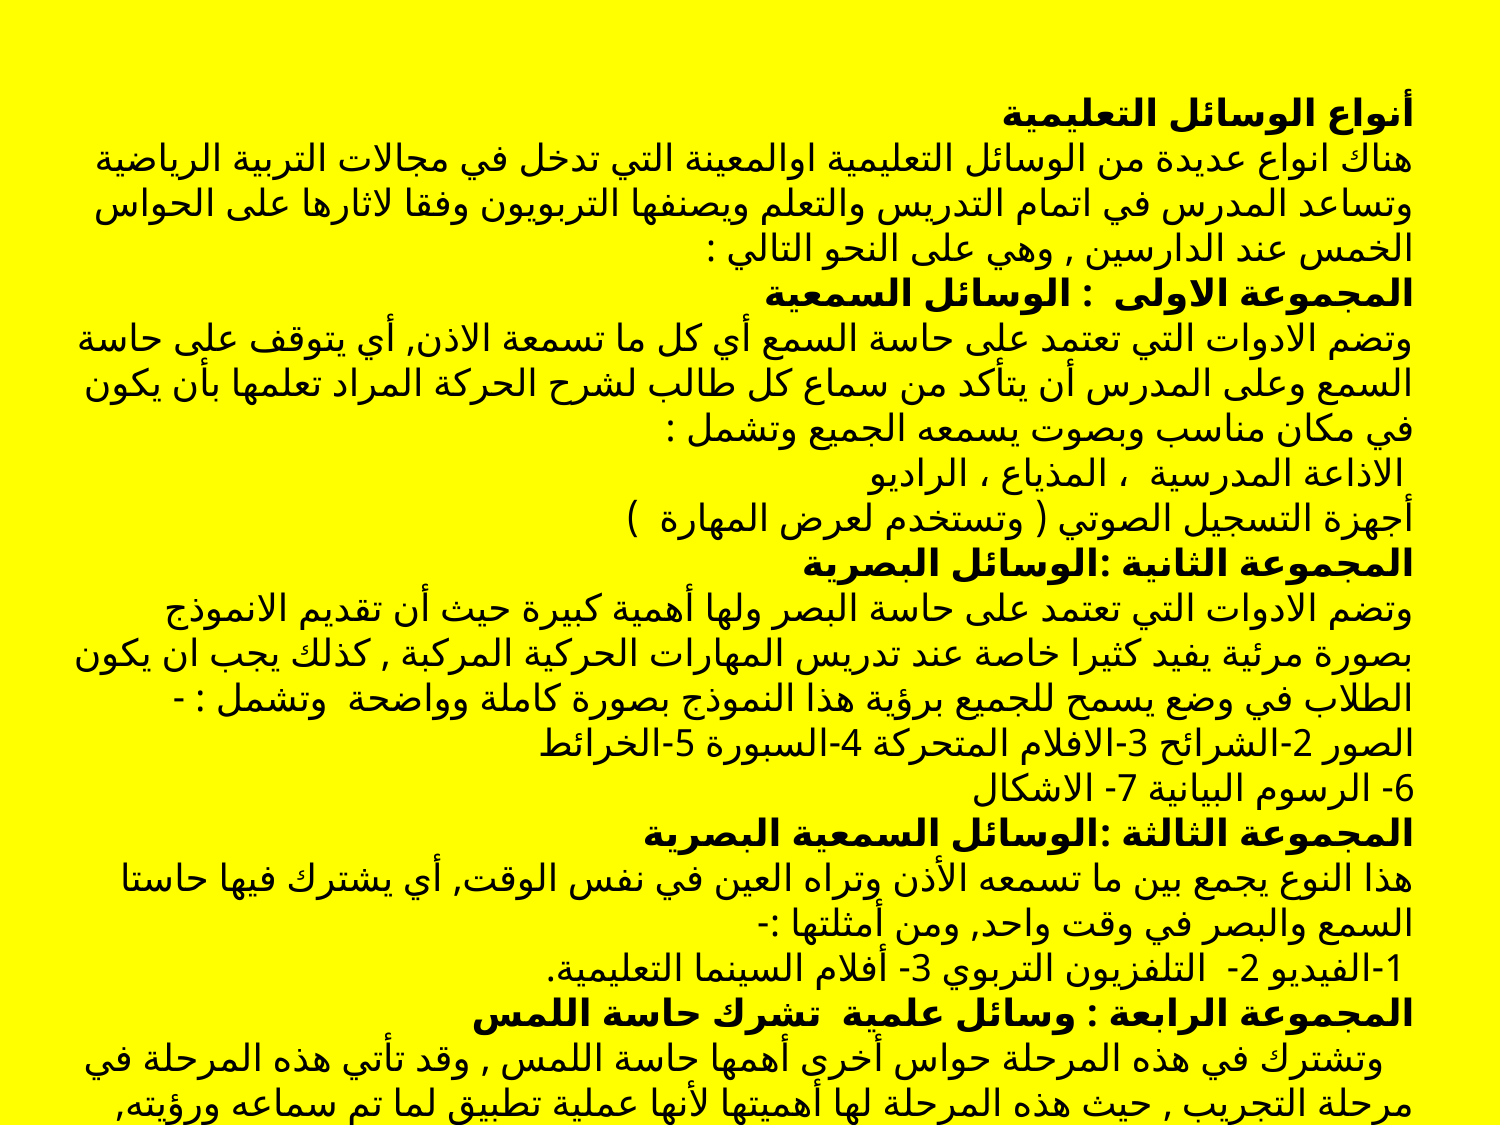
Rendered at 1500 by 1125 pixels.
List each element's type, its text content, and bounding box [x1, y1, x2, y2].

text_box أنواع الوسائل التعليمية هناك انواع عديدة من الوسائل التعليمية اوالمعينة التي تدخل في مجالات التربية الرياضية وتساعد المدرس في اتمام التدريس والتعلم ويصنفها التربويون وفقا لاثارها على الحواس الخمس عند الدارسين , وهي على النحو التالي : المجموعة الاولى : الوسائل السمعية وتضم الادوات التي تعتمد على حاسة السمع أي كل ما تسمعة الاذن, أي يتوقف على حاسة السمع وعلى المدرس أن يتأكد من سماع كل طالب لشرح الحركة المراد تعلمها بأن يكون في مكان مناسب وبصوت يسمعه الجميع وتشمل : الاذاعة المدرسية ، المذياع ، الراديو أجهزة التسجيل الصوتي ( وتستخدم لعرض المهارة ) المجموعة الثانية :الوسائل البصرية وتضم الادوات التي تعتمد على حاسة البصر ولها أهمية كبيرة حيث أن تقديم الانموذج بصورة مرئية يفيد كثيرا خاصة عند تدريس المهارات الحركية المركبة , كذلك يجب ان يكون الطلاب في وضع يسمح للجميع برؤية هذا النموذج بصورة كاملة وواضحة وتشمل : - الصور 2-الشرائح 3-الافلام المتحركة 4-السبورة 5-الخرائط 6- الرسوم البيانية 7- الاشكال المجموعة الثالثة :الوسائل السمعية البصرية هذا النوع يجمع بين ما تسمعه الأذن وتراه العين في نفس الوقت, أي يشترك فيها حاستا السمع والبصر في وقت واحد, ومن أمثلتها :- 1-الفيديو 2- التلفزيون التربوي 3- أفلام السينما التعليمية. المجموعة الرابعة : وسائل علمية تشرك حاسة اللمس وتشترك في هذه المرحلة حواس أخرى أهمها حاسة اللمس , وقد تأتي هذه المرحلة في مرحلة التجريب , حيث هذه المرحلة لها أهميتها لأنها عملية تطبيق لما تم سماعه ورؤيته, ويتم التجريب بواسطة المتعلم نفسه , حيث يستطيع الطالب لأول مرة الإحساس بالحركة ومتطلباتها ولمس الأداة أو الجهاز الذي يستخدمه ويتمكن من السيطرة على جسمه في أوضاع مختلفة أثناء الأداء العلمي وتشمل :- [58, 81, 1430, 1125]
